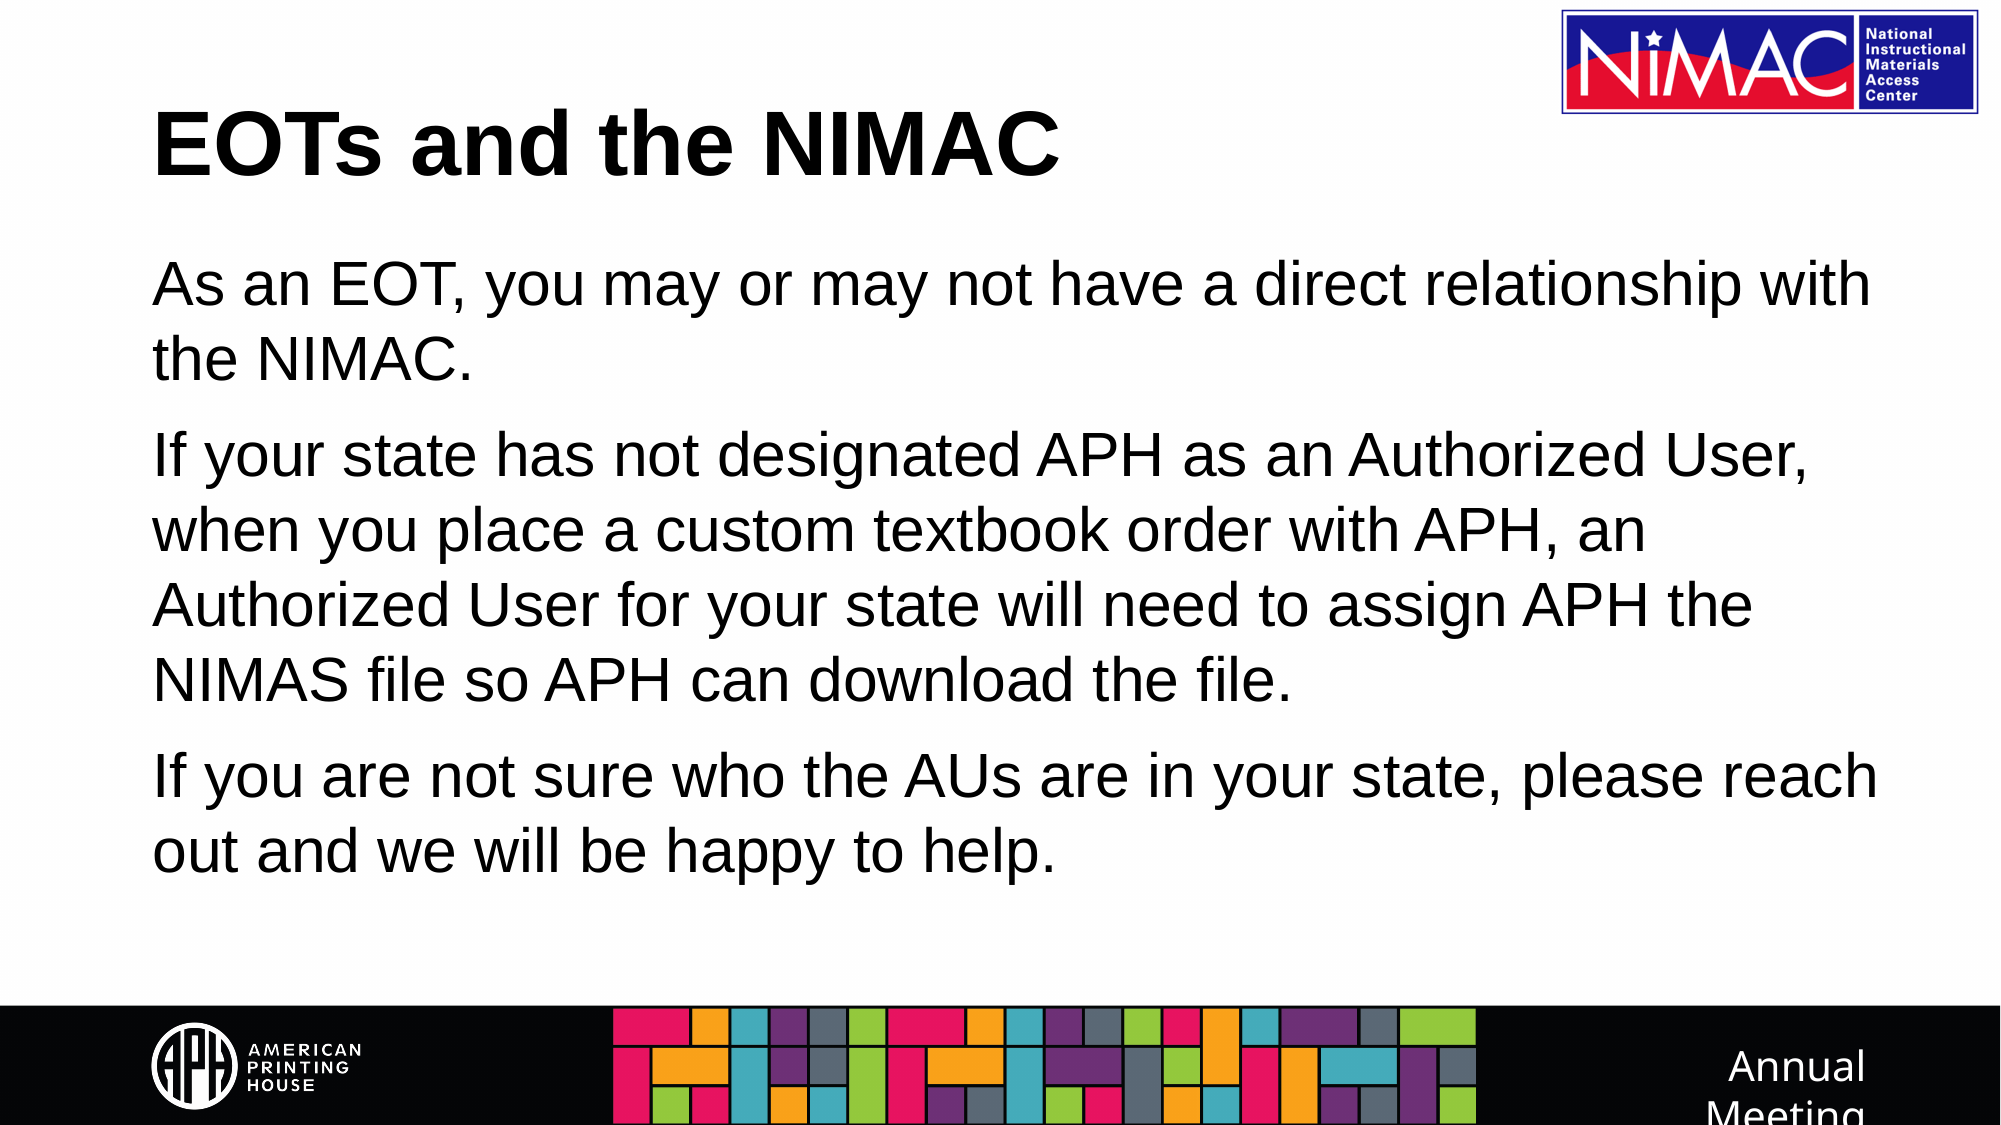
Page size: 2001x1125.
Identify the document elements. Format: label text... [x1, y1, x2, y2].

title EOTs and the NIMAC [137, 59, 1863, 232]
list As an EOT, you may or may not have a direct relationship with the NIMAC. If your state has not designated APH as an Authorized User, when you place a custom textbook order with APH, an Authorized User for your state will need to assign APH the NIMAS file so APH can download the file. If you are not sure who the AUs are in your state, please reach out and we will be happy to help. [137, 235, 1967, 923]
picture [1748, 1111, 1760, 1118]
picture [1711, 1105, 1719, 1125]
picture [0, 0, 2001, 1125]
picture [1771, 1111, 1783, 1118]
picture [1727, 1107, 1734, 1125]
picture [1821, 1111, 1833, 1125]
picture [1846, 1111, 1858, 1125]
